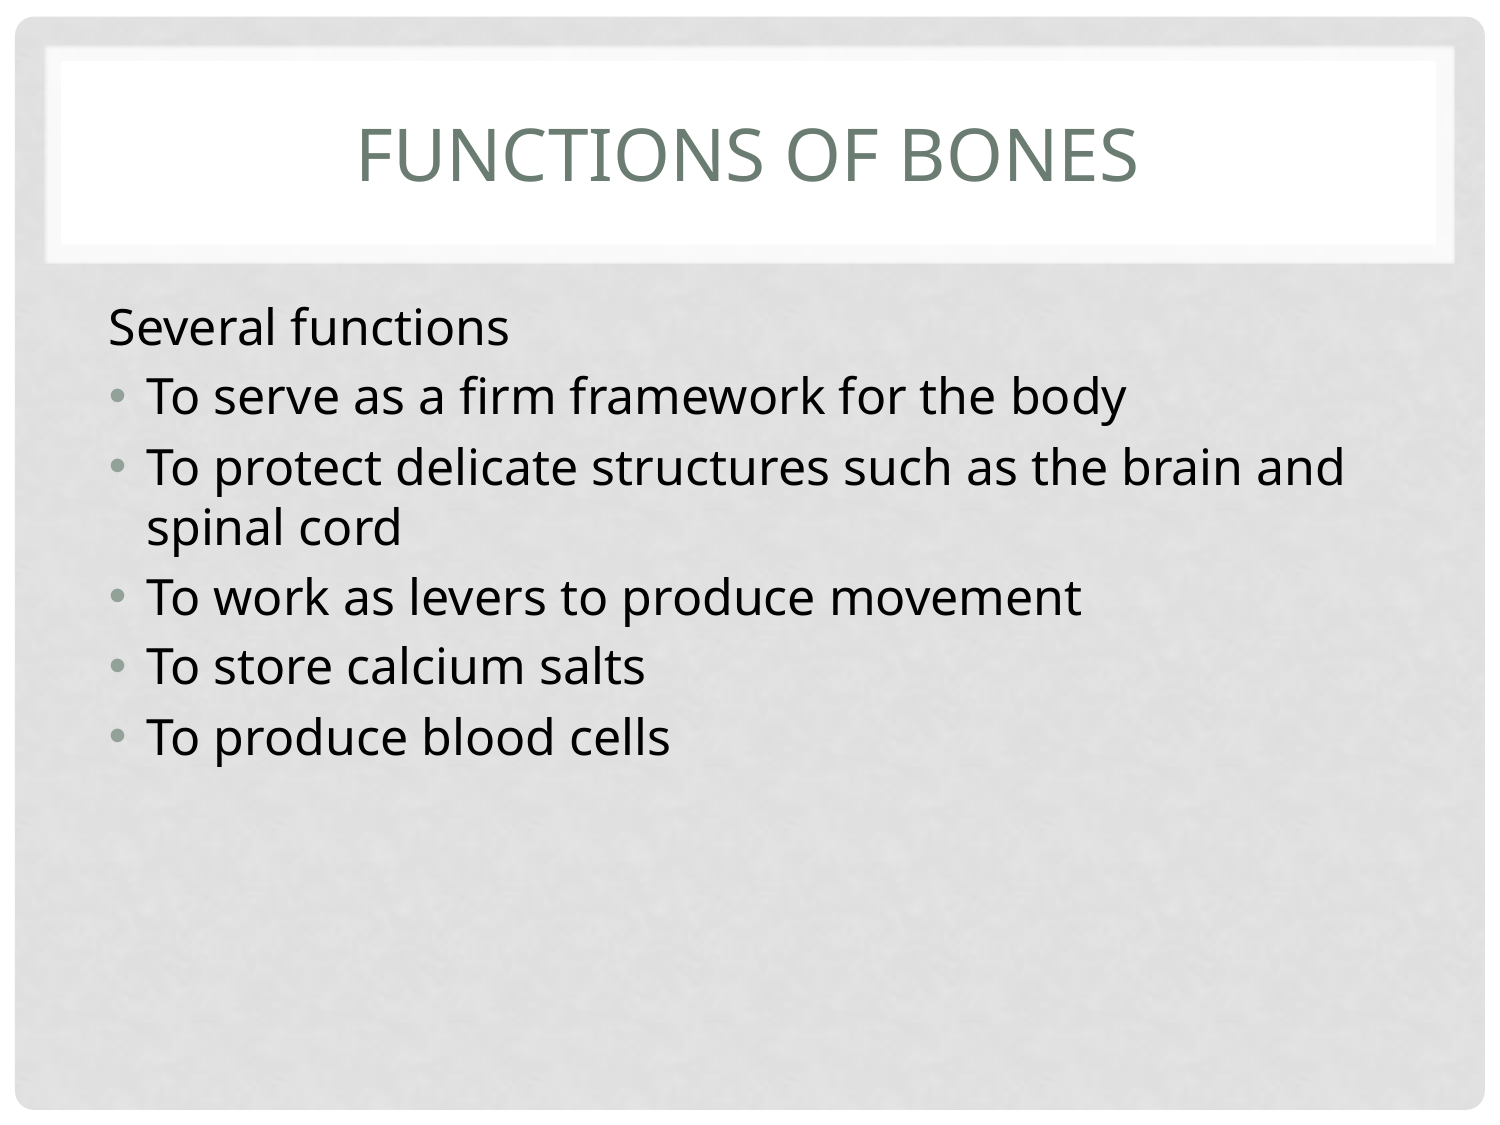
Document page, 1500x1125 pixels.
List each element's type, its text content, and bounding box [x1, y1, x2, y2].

title Functions of bones [69, 66, 1425, 238]
list Several functions To serve as a firm framework for the body To protect delicate structures such as the brain and spinal cord To work as levers to produce movement To store calcium salts To produce blood cells [75, 287, 1425, 1005]
